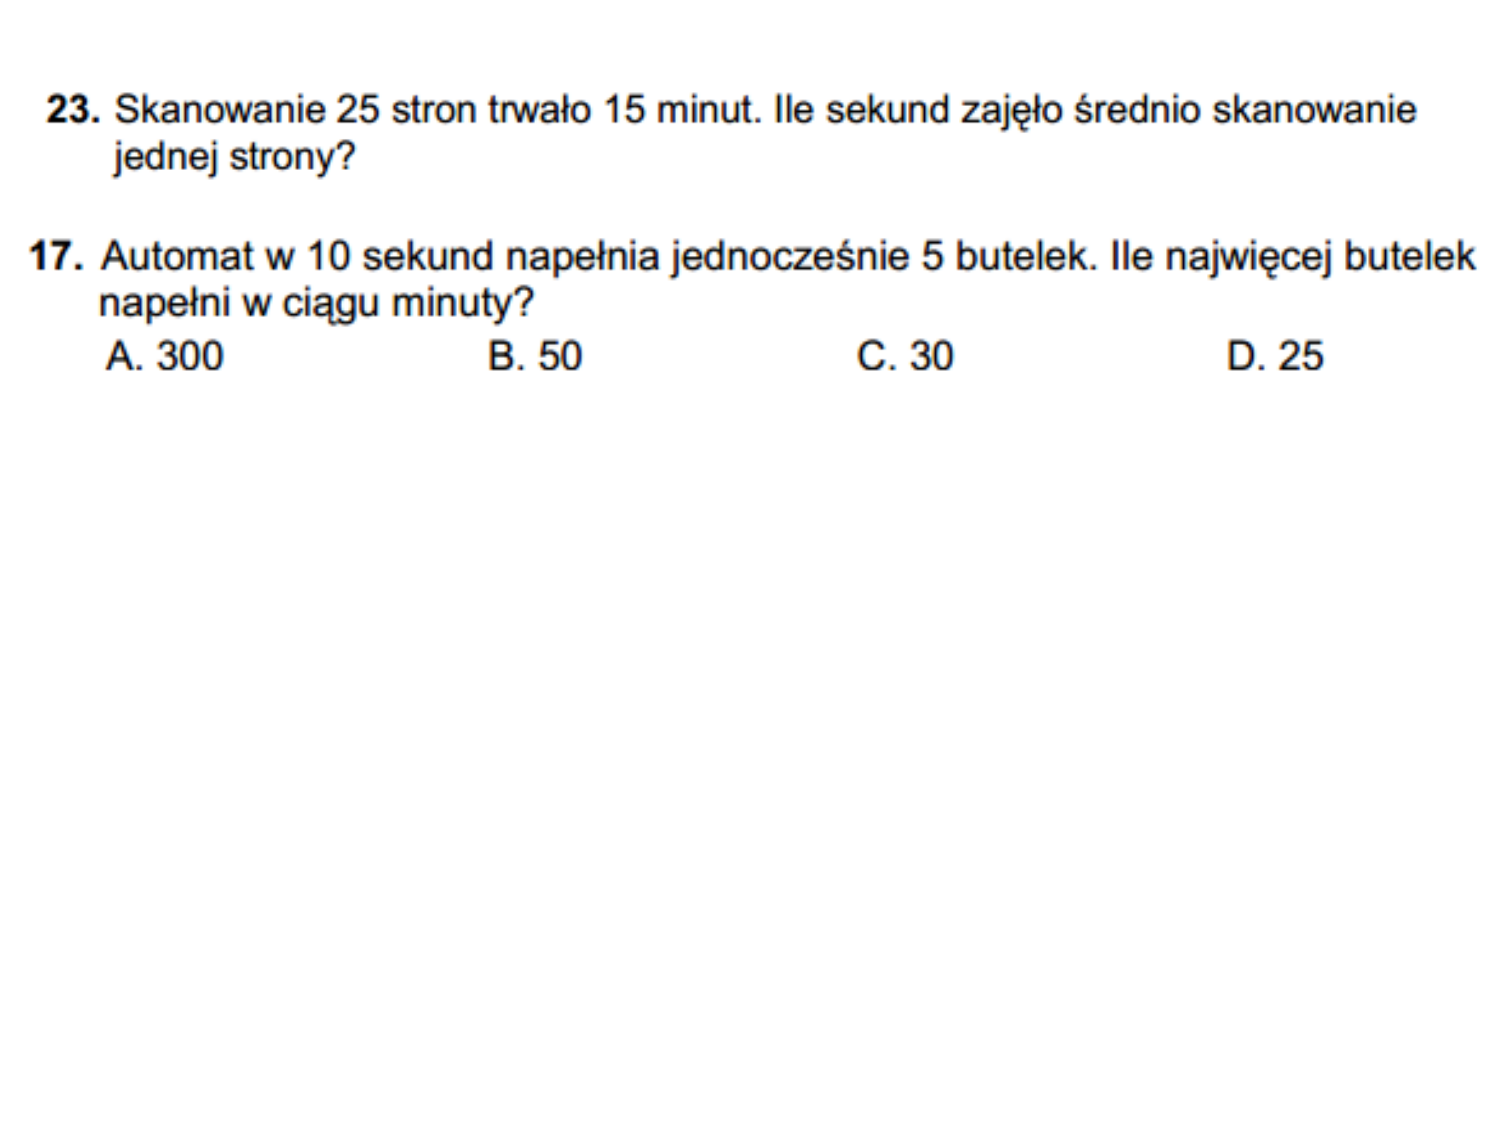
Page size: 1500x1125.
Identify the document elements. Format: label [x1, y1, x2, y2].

picture [2, 219, 1500, 400]
picture [22, 74, 1471, 197]
